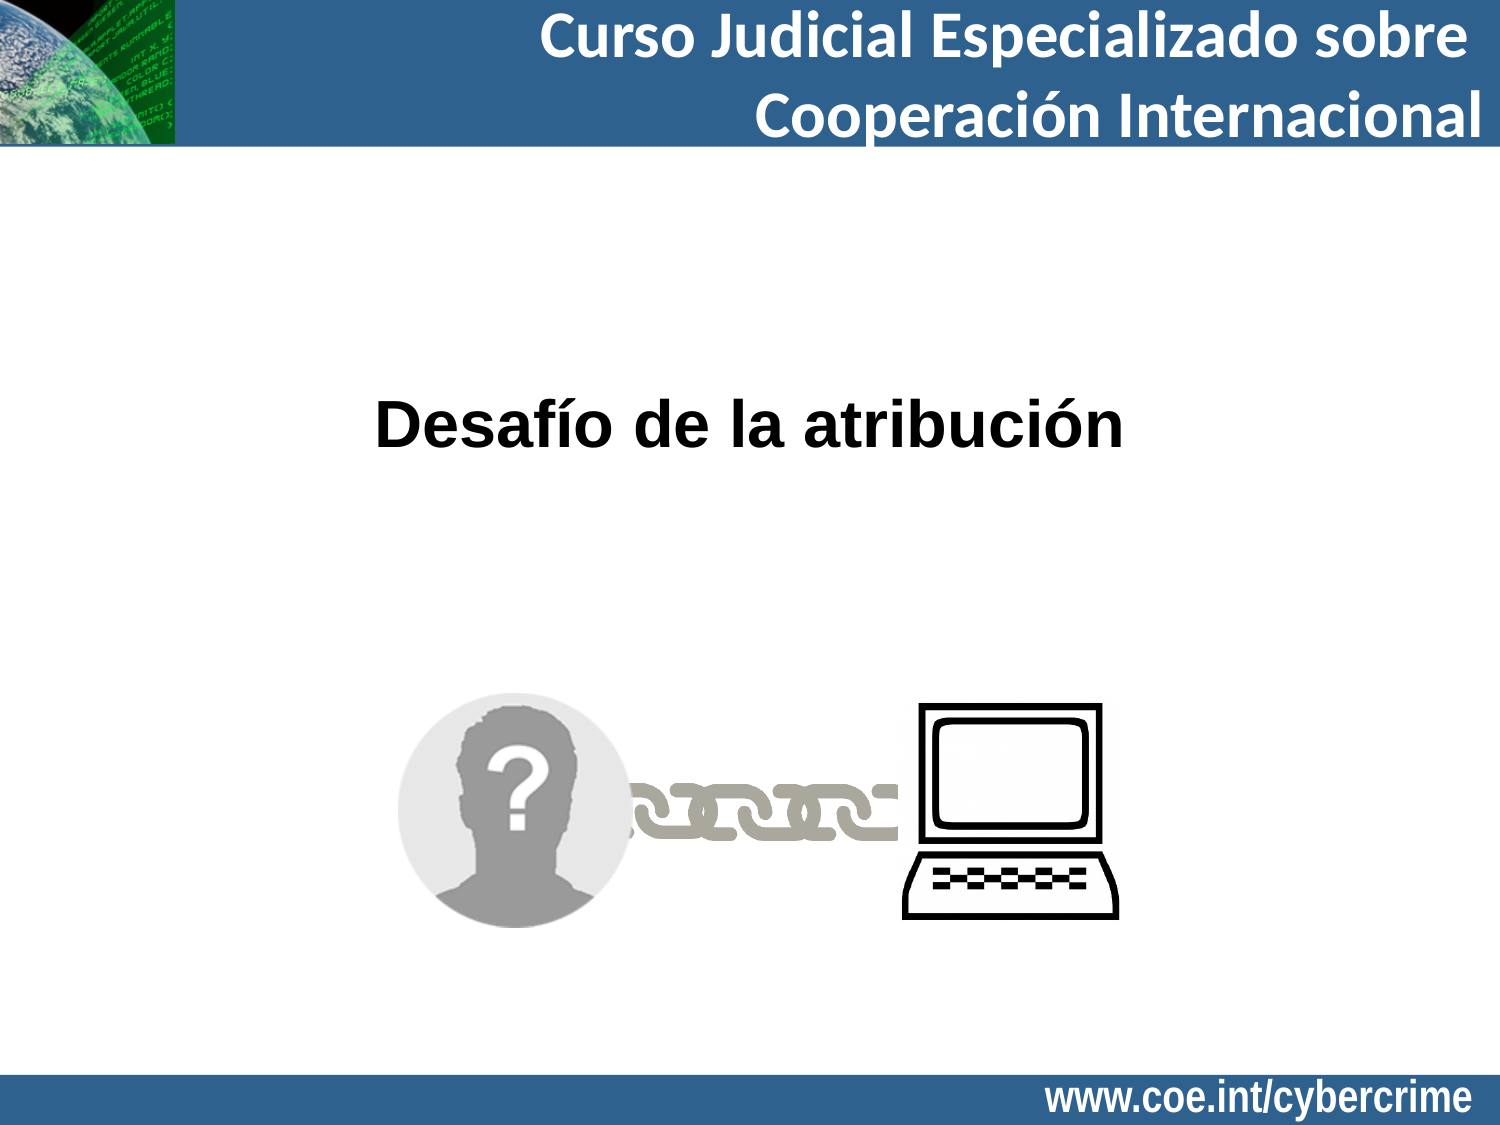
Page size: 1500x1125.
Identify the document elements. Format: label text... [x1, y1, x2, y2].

picture [0, 0, 175, 144]
text_box Curso Judicial Especializado sobre Cooperación Internacional [177, 0, 1500, 149]
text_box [397, 693, 1459, 1006]
text_box Desafío de la atribución [50, 352, 1450, 468]
text_box www.coe.int/cybercrime [1030, 1059, 1500, 1125]
text_box [0, 1073, 1030, 1125]
